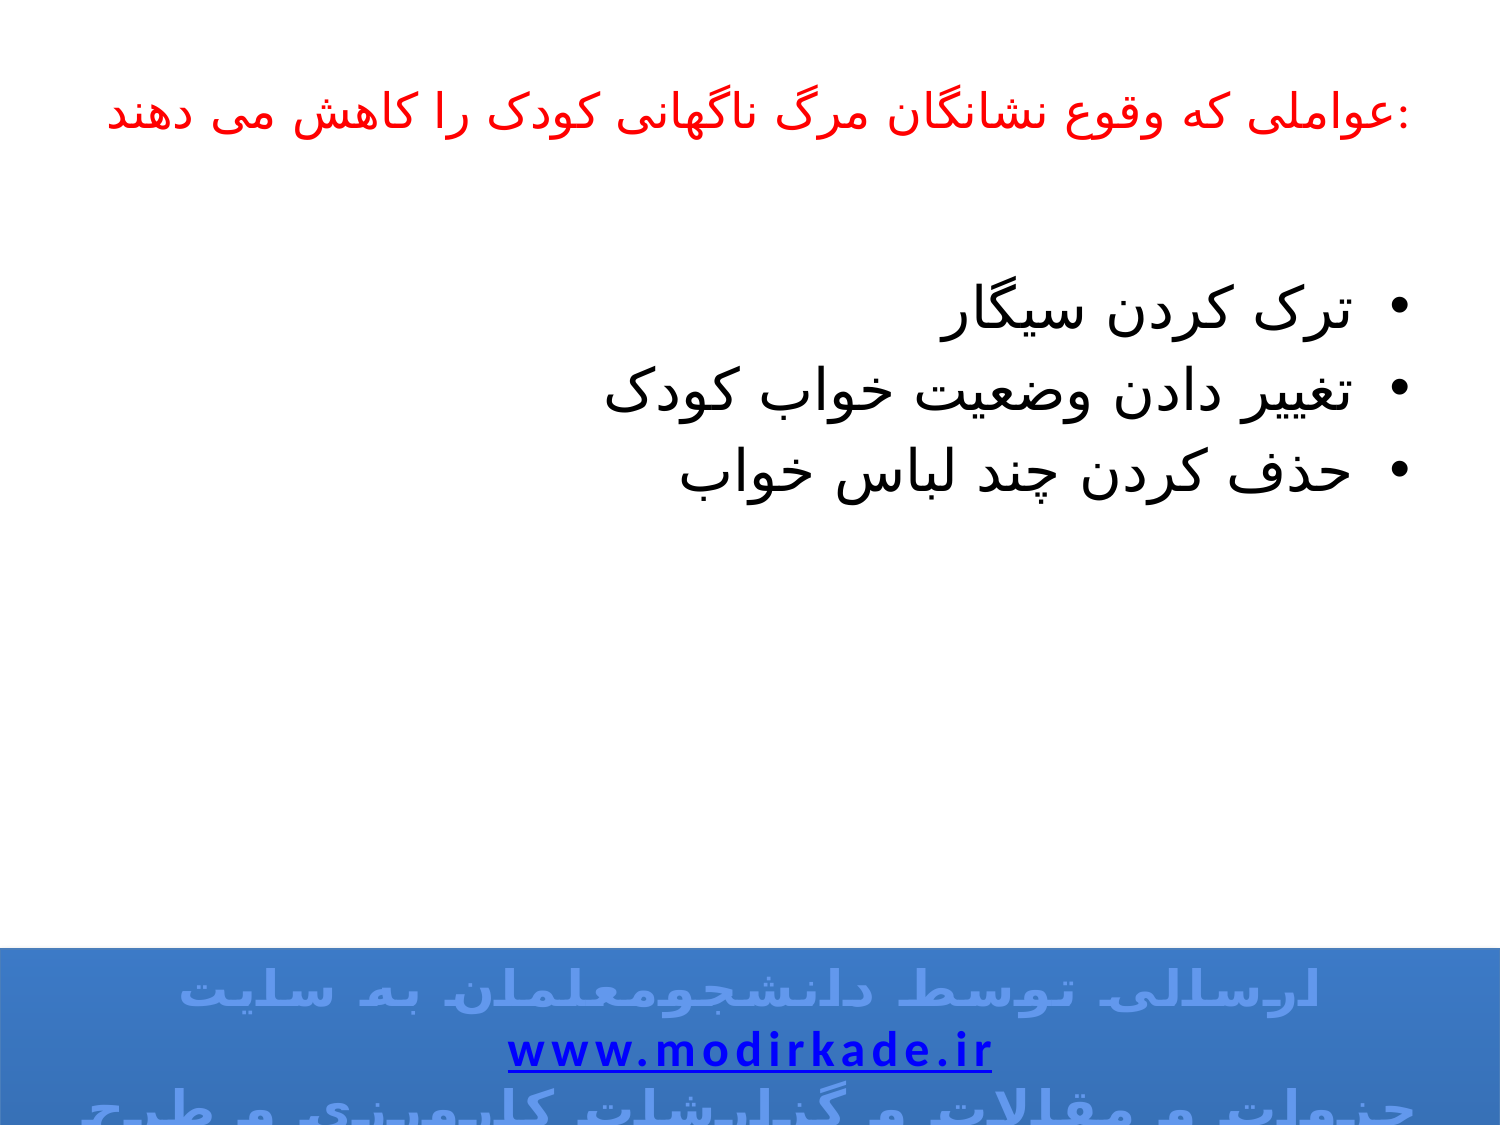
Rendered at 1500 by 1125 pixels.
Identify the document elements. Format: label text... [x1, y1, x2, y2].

text_box ارسالی توسط دانشجومعلمان به سایت www.modirkade.ir جزوات و مقالات و گزارشات کارورزی و طرح درس های تان به اسم خودتان برای استفاده رایگان همه دانشجومعلمان در سایت قرار خواهد گرفت.... موفق و سربلند باشید... [0, 948, 1500, 1125]
title عواملی که وقوع نشانگان مرگ ناگهانی کودک را کاهش می دهند: [75, 45, 1425, 233]
list ترک کردن سیگار تغییر دادن وضعیت خواب کودک حذف کردن چند لباس خواب [75, 262, 1425, 947]
